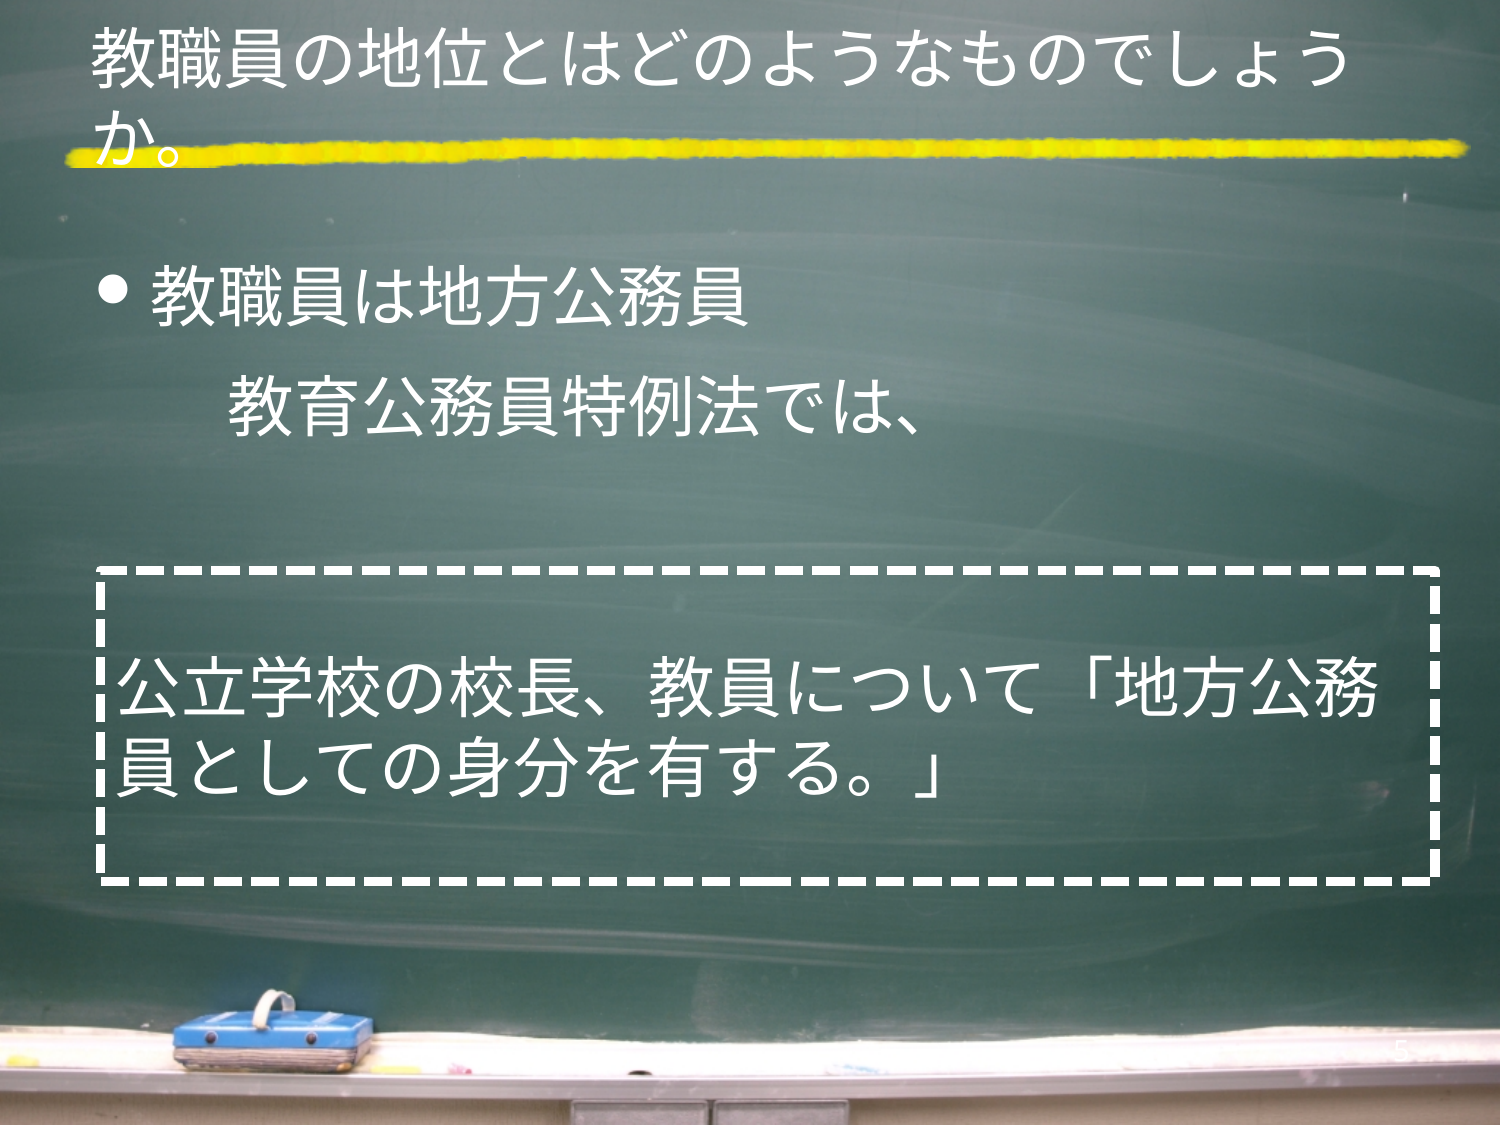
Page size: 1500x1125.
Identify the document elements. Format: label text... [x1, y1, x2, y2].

slide_number 5 [1074, 1024, 1425, 1103]
title 教職員の地位とはどのようなものでしょうか。 [75, 45, 1425, 149]
picture [0, 0, 1500, 1125]
text_box 公立学校の校長、教員について「地方公務員としての身分を有する。」 [98, 568, 1437, 883]
list 教職員は地方公務員 教育公務員特例法では、 [79, 231, 1430, 468]
